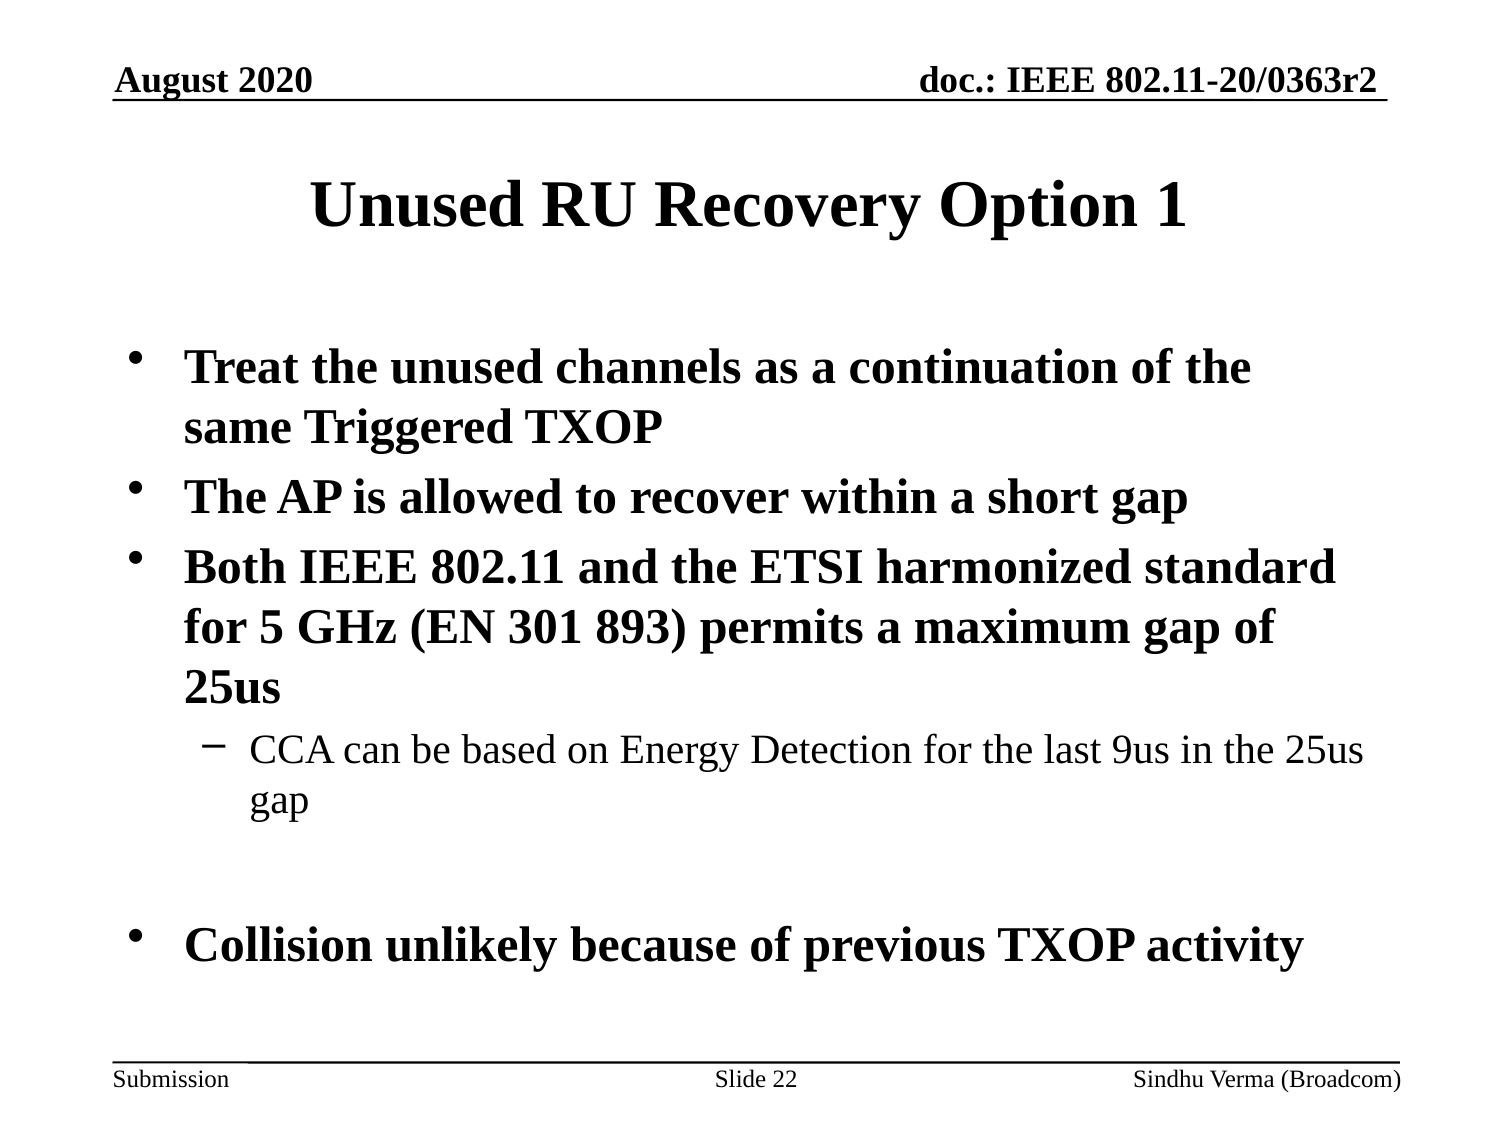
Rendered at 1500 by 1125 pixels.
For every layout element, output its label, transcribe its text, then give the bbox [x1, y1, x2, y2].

slide_number Slide 22 [712, 1061, 800, 1093]
list Treat the unused channels as a continuation of the same Triggered TXOP The AP is allowed to recover within a short gap Both IEEE 802.11 and the ETSI harmonized standard for 5 GHz (EN 301 893) permits a maximum gap of 25us CCA can be based on Energy Detection for the last 9us in the 25us gap Collision unlikely because of previous TXOP activity [112, 326, 1388, 1002]
title Unused RU Recovery Option 1 [112, 112, 1388, 288]
footer Sindhu Verma (Broadcom) [1129, 1061, 1402, 1093]
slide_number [114, 54, 316, 101]
